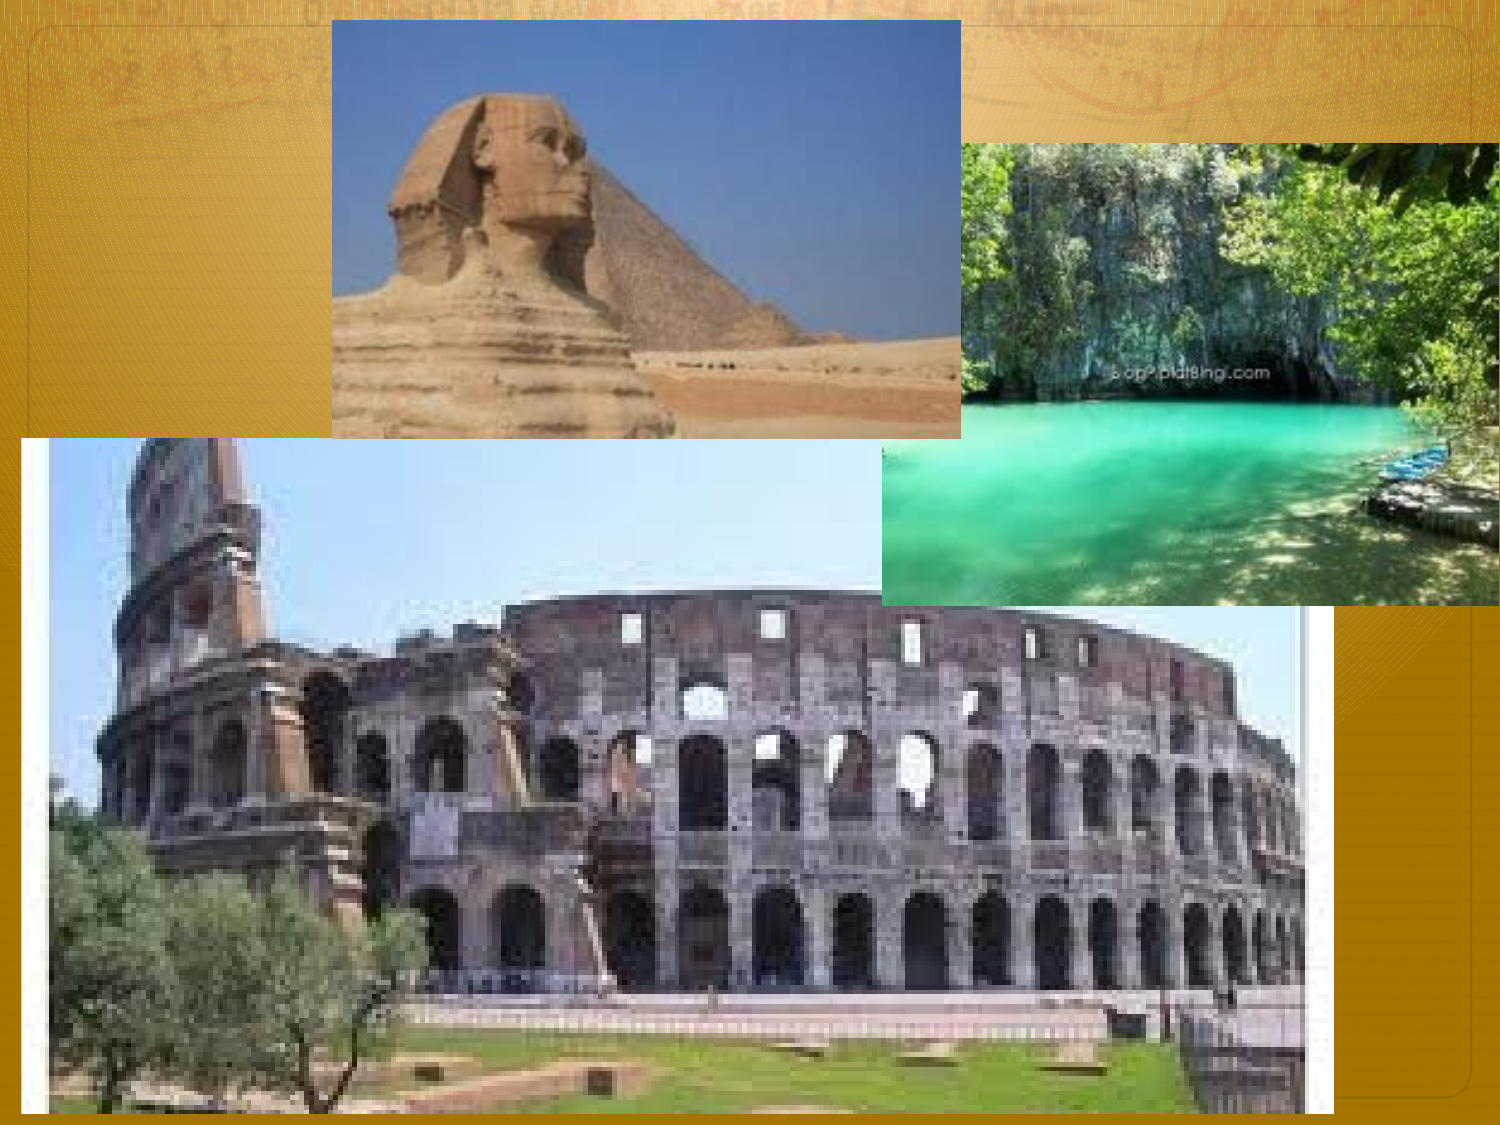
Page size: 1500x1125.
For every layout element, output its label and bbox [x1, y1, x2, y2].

list [21, 438, 1335, 1114]
picture [0, 0, 1500, 1125]
